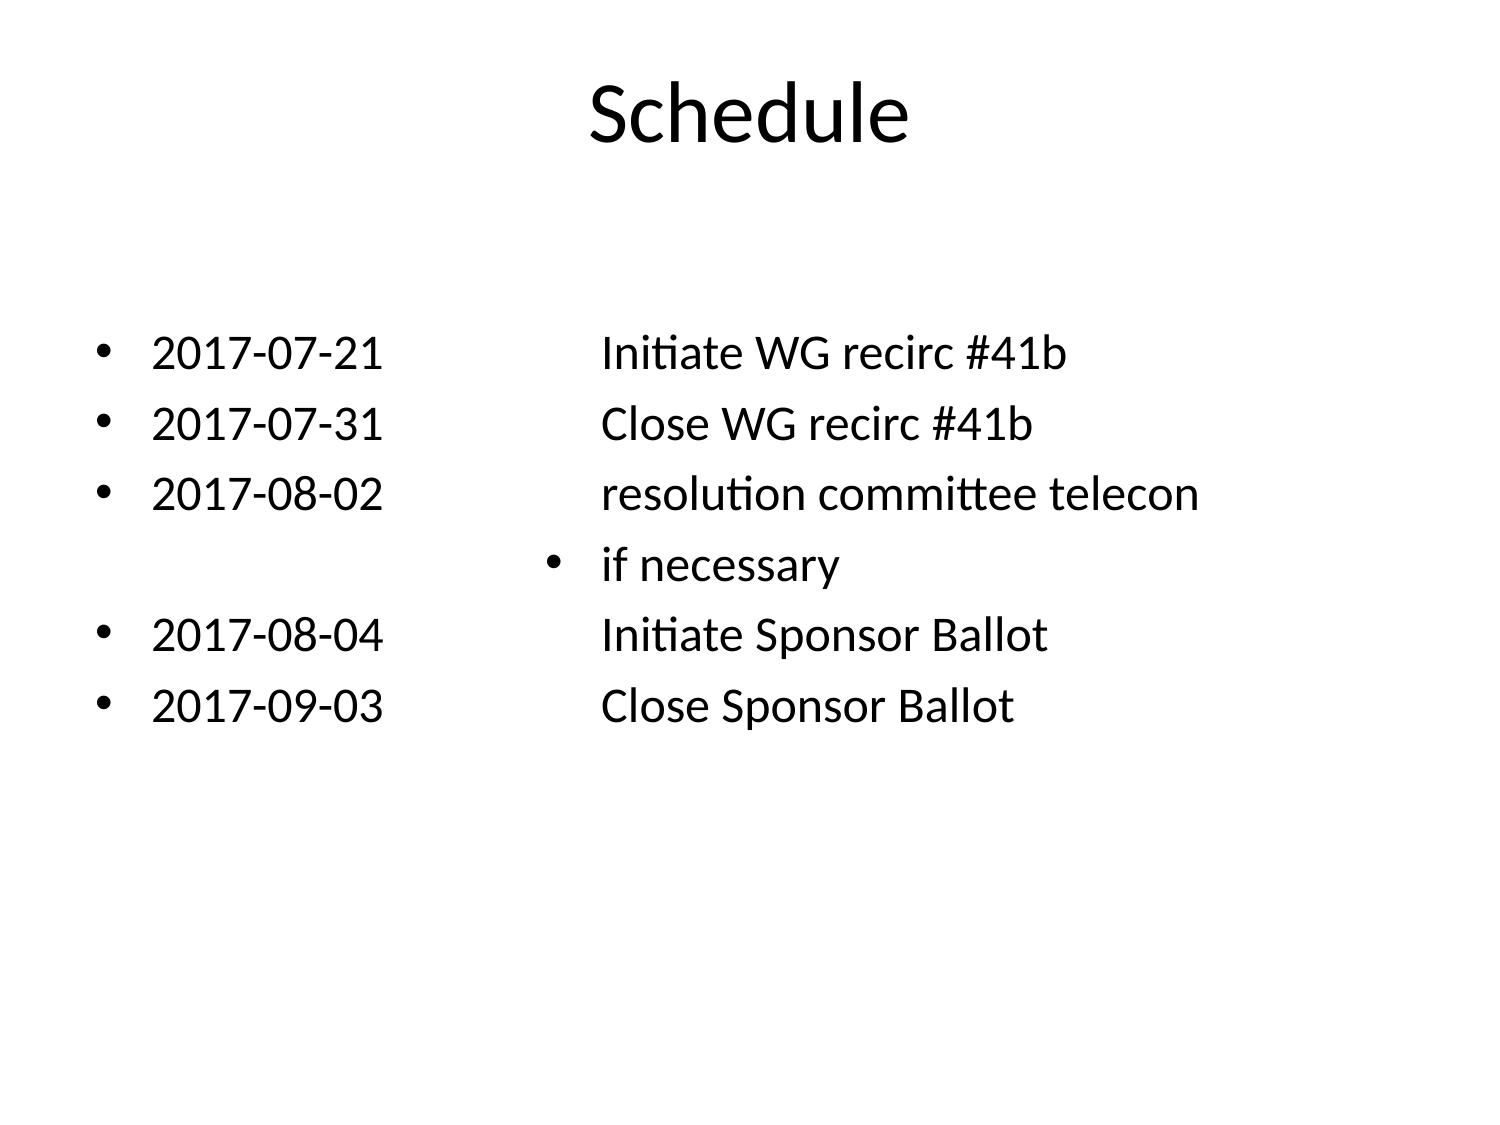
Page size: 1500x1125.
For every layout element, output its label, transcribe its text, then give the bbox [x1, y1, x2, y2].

list 2017-07-21 Initiate WG recirc #41b 2017-07-31 Close WG recirc #41b 2017-08-02 resolution committee telecon if necessary 2017-08-04 Initiate Sponsor Ballot 2017-09-03 Close Sponsor Ballot [86, 311, 1438, 976]
title Schedule [74, 44, 1426, 276]
